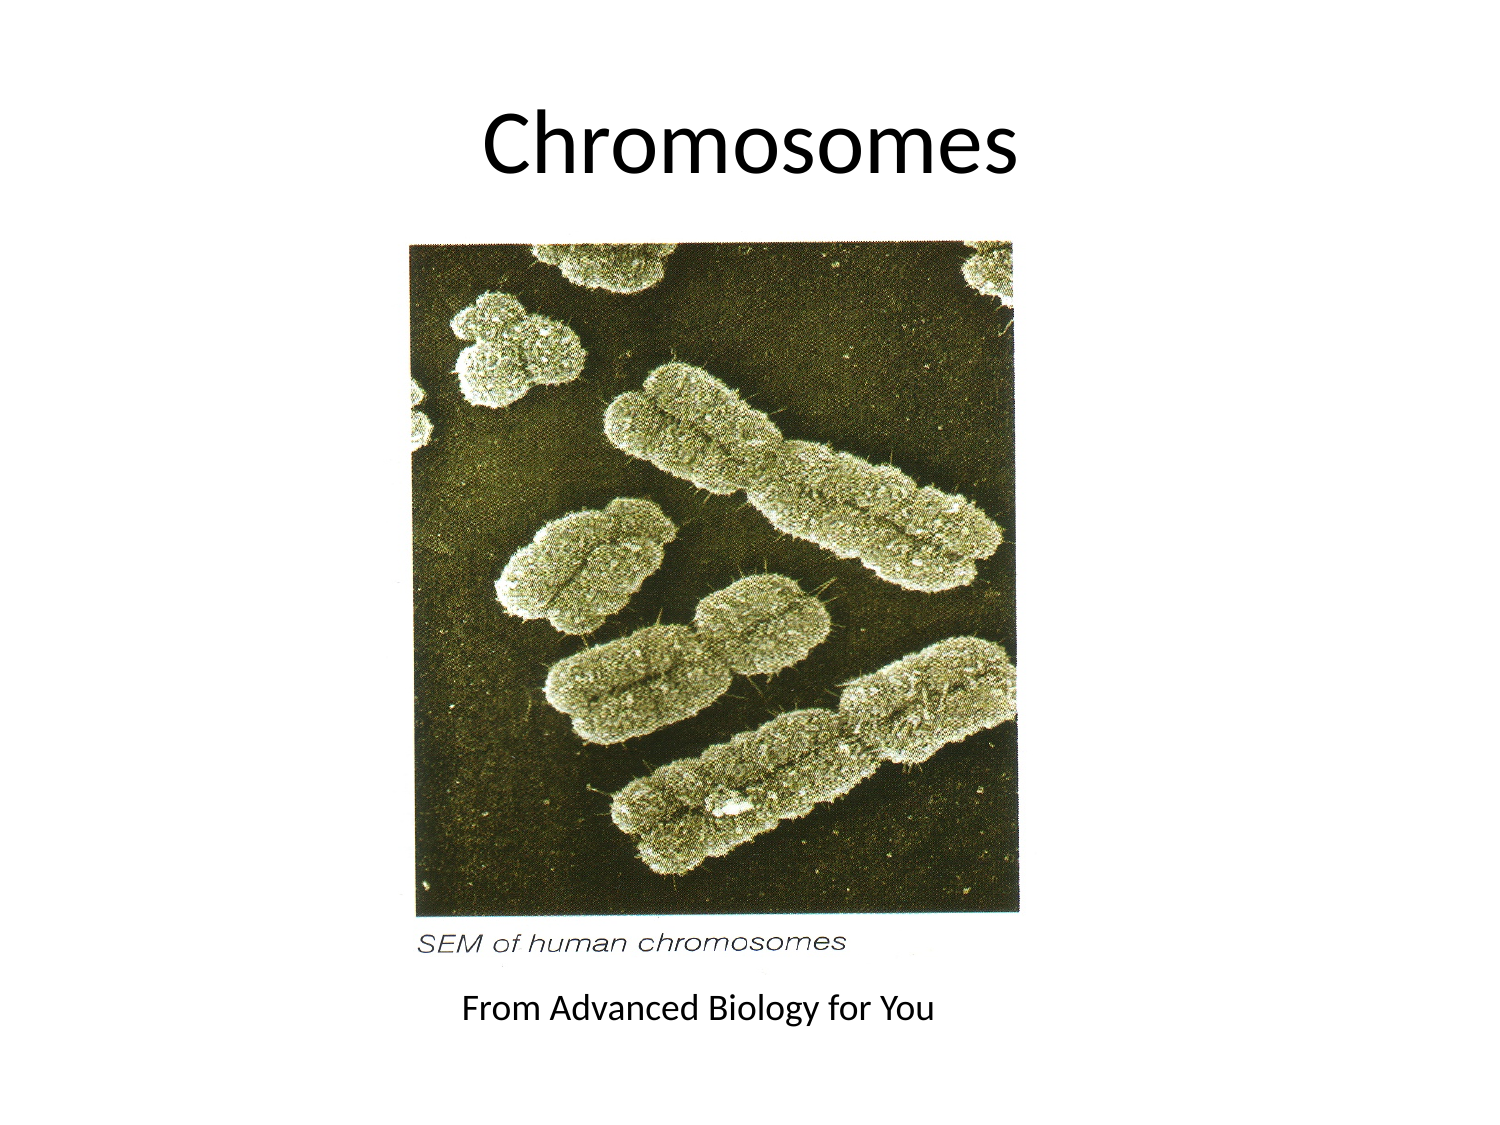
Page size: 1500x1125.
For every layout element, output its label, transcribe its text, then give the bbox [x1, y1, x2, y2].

title Chromosomes [76, 42, 1427, 231]
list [383, 231, 1047, 975]
text_box From Advanced Biology for You [447, 982, 951, 1036]
